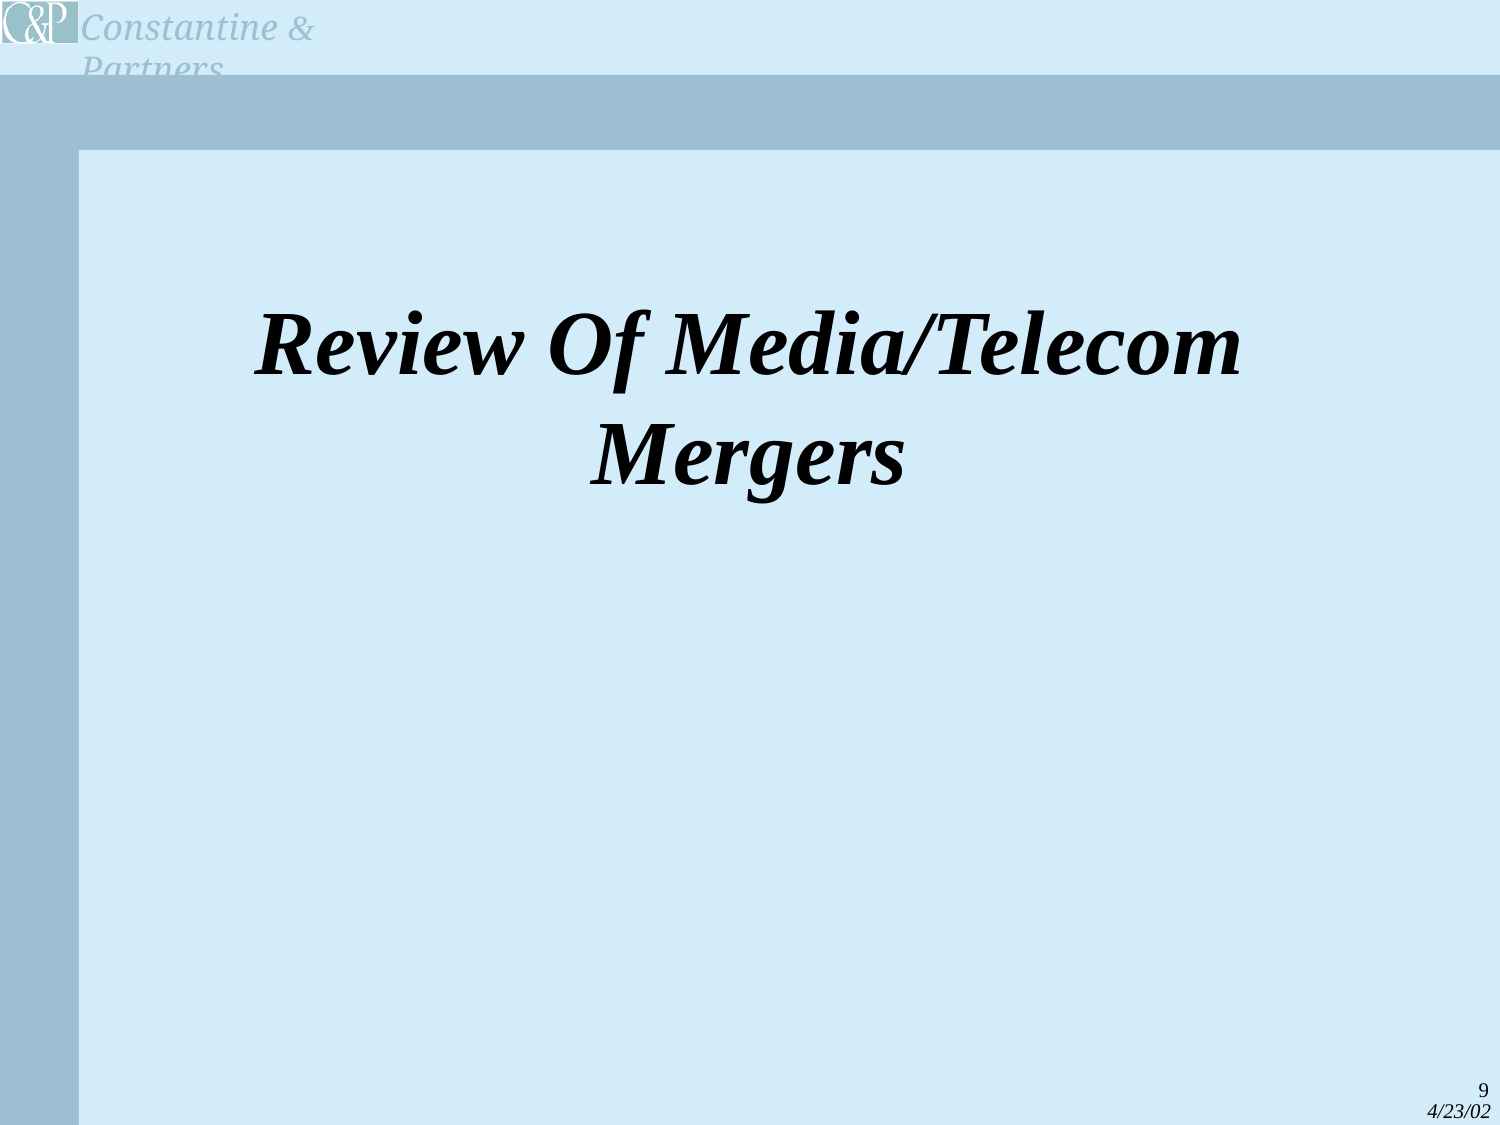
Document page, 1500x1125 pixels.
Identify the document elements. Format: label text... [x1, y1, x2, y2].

title Review Of Media/Telecom Mergers [112, 275, 1388, 513]
